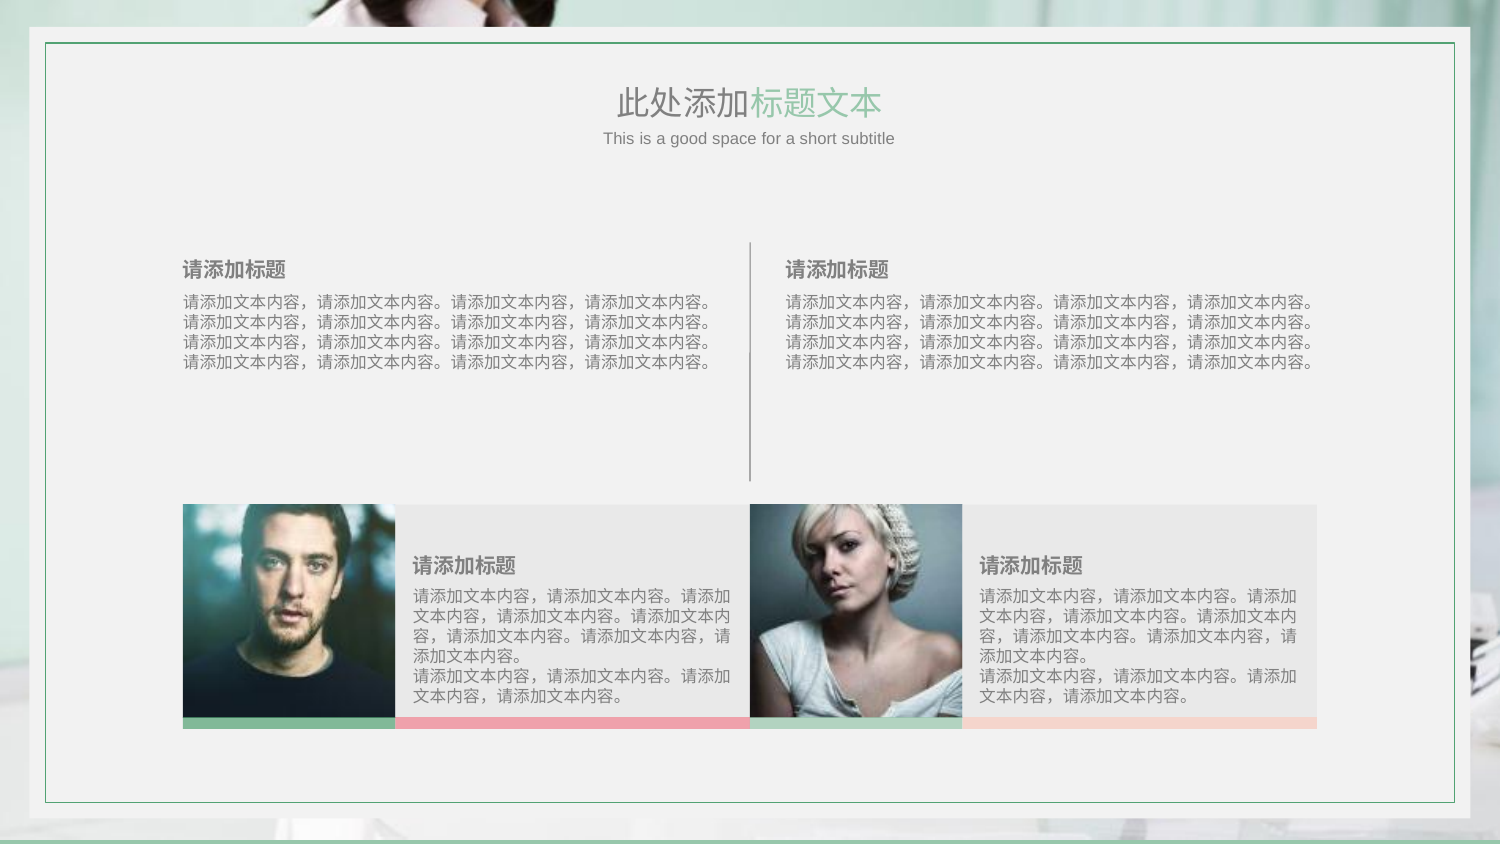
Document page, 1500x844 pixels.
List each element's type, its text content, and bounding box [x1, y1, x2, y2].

text_box [962, 717, 1317, 729]
text_box 请添加文本内容，请添加文本内容。请添加文本内容，请添加文本内容。请添加文本内容，请添加文本内容。请添加文本内容，请添加文本内容。 请添加文本内容，请添加文本内容。请添加文本内容，请添加文本内容。 请添加文本内容，请添加文本内容。请添加文本内容，请添加文本内容。 [183, 291, 715, 392]
text_box 请添加文本内容，请添加文本内容。请添加文本内容，请添加文本内容。请添加文本内容，请添加文本内容。请添加文本内容，请添加文本内容。 请添加文本内容，请添加文本内容。请添加文本内容，请添加文本内容。 [412, 586, 734, 727]
text_box [749, 504, 962, 717]
text_box 请添加文本内容，请添加文本内容。请添加文本内容，请添加文本内容。请添加文本内容，请添加文本内容。请添加文本内容，请添加文本内容。 请添加文本内容，请添加文本内容。请添加文本内容，请添加文本内容。 [979, 586, 1300, 727]
text_box [395, 504, 749, 717]
text_box [182, 717, 395, 729]
text_box 请添加文本内容，请添加文本内容。请添加文本内容，请添加文本内容。请添加文本内容，请添加文本内容。请添加文本内容，请添加文本内容。 请添加文本内容，请添加文本内容。请添加文本内容，请添加文本内容。 请添加文本内容，请添加文本内容。请添加文本内容，请添加文本内容。 [785, 291, 1317, 392]
text_box 请添加标题 [183, 256, 417, 282]
text_box [962, 504, 1317, 717]
text_box 此处添加标题文本 [602, 74, 898, 120]
text_box 请添加标题 [979, 552, 1213, 578]
text_box [749, 717, 962, 729]
text_box [182, 504, 395, 717]
text_box 请添加标题 [412, 552, 647, 578]
picture [0, 0, 1500, 840]
text_box This is a good space for a short subtitle [588, 120, 911, 155]
text_box [395, 717, 749, 729]
text_box 请添加标题 [785, 256, 1019, 282]
